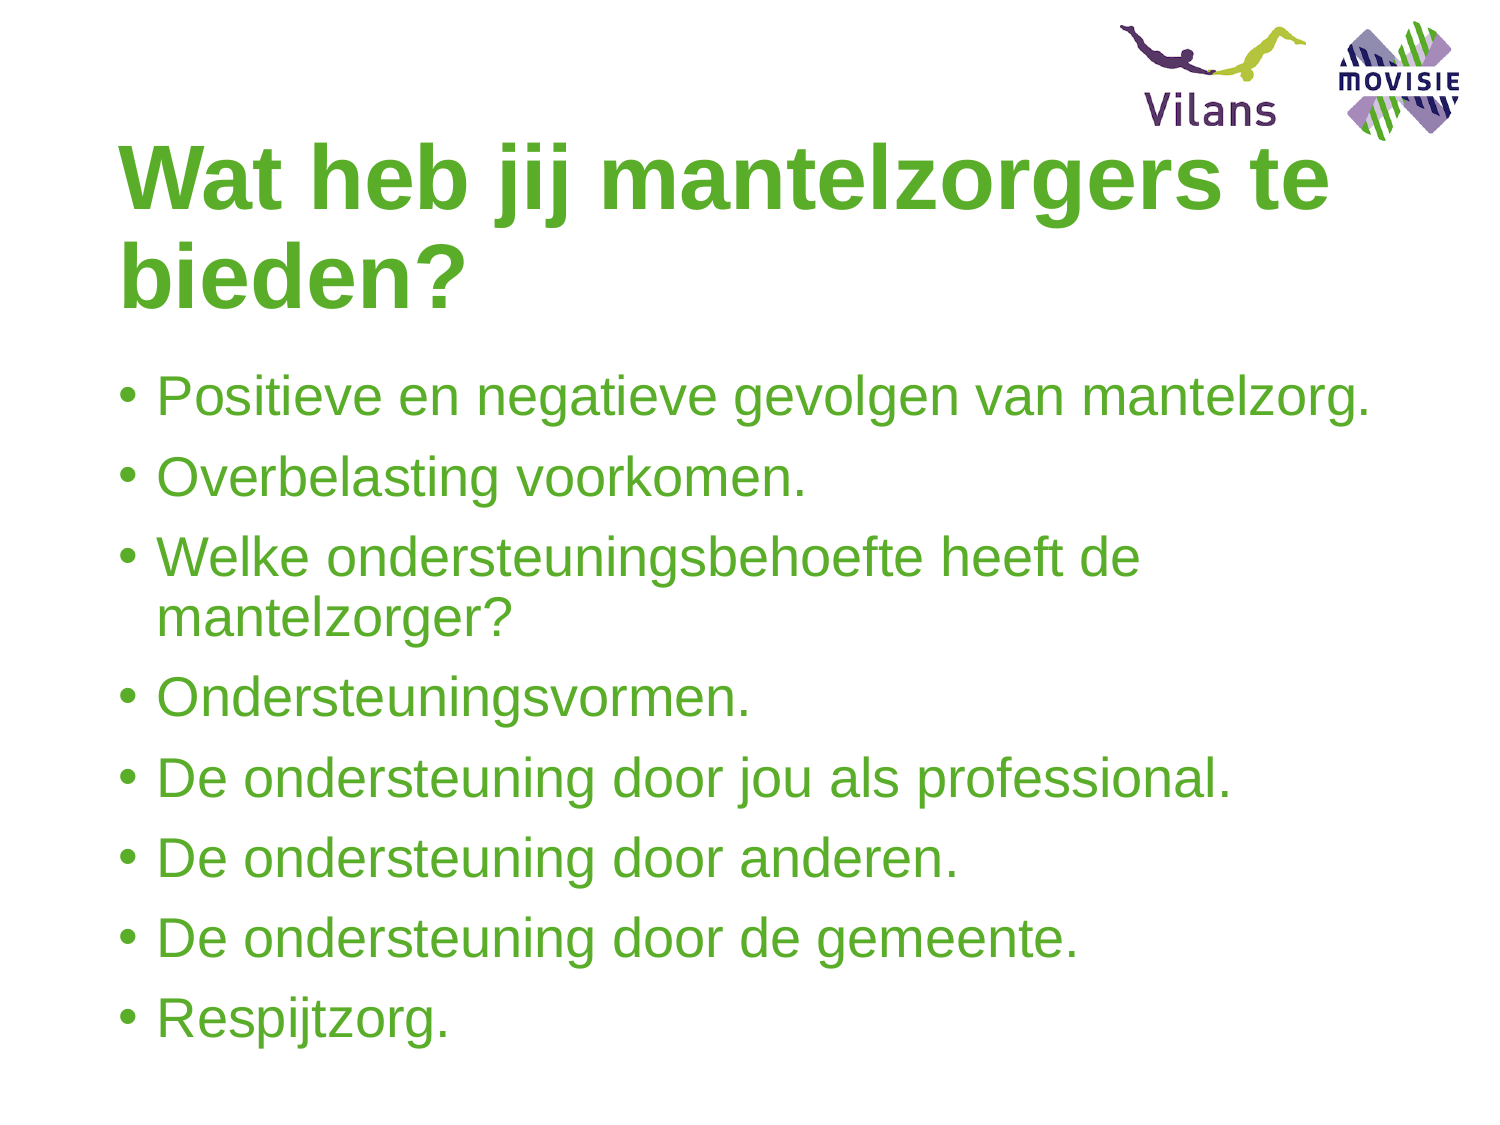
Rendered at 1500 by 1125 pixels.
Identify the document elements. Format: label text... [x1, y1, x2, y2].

list Positieve en negatieve gevolgen van mantelzorg. Overbelasting voorkomen. Welke ondersteuningsbehoefte heeft de mantelzorger? Ondersteuningsvormen. De ondersteuning door jou als professional. De ondersteuning door anderen. De ondersteuning door de gemeente. Respijtzorg. [103, 360, 1397, 1074]
picture [1120, 25, 1306, 126]
picture [1339, 21, 1459, 141]
title Wat heb jij mantelzorgers te bieden? [103, 120, 1397, 338]
